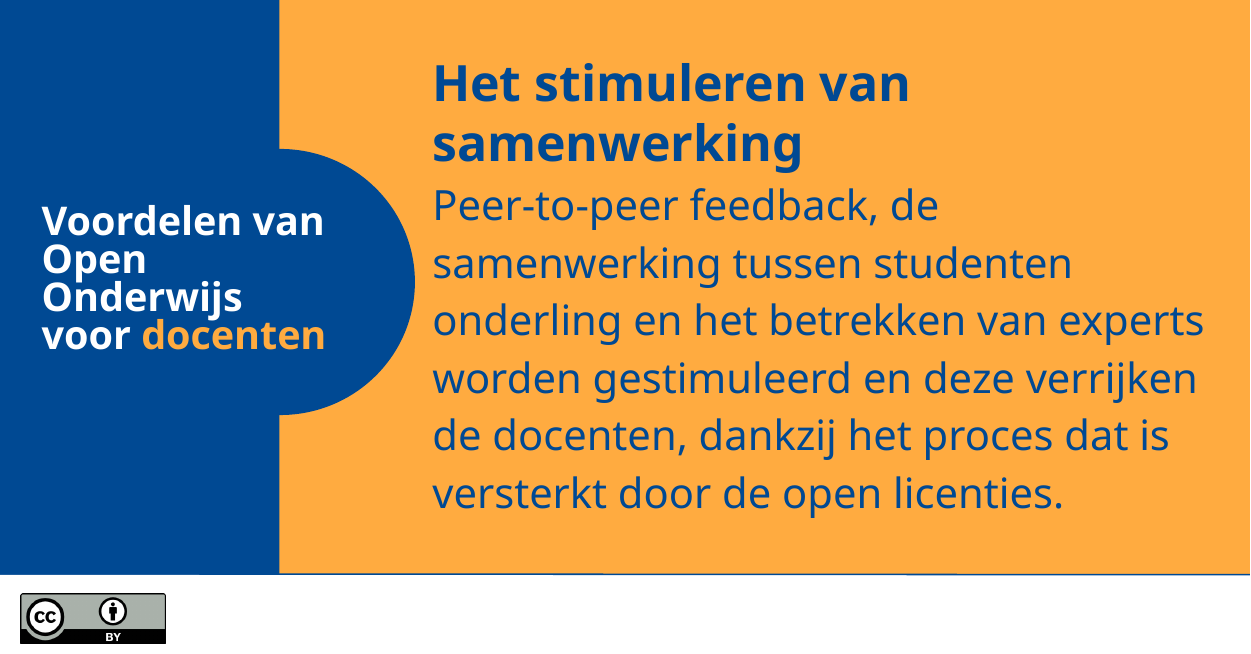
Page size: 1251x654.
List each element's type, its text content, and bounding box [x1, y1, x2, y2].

picture [20, 592, 166, 645]
text_box [0, 582, 1250, 654]
text_box [181, 148, 415, 416]
text_box Voordelen van Open Onderwijs voor docenten [26, 190, 367, 372]
text_box Het stimuleren van samenwerking Peer-to-peer feedback, de samenwerking tussen studenten onderling en het betrekken van experts worden gestimuleerd en deze verrijken de docenten, dankzij het proces dat is versterkt door de open licenties. [417, 36, 1236, 532]
text_box [0, 0, 280, 573]
